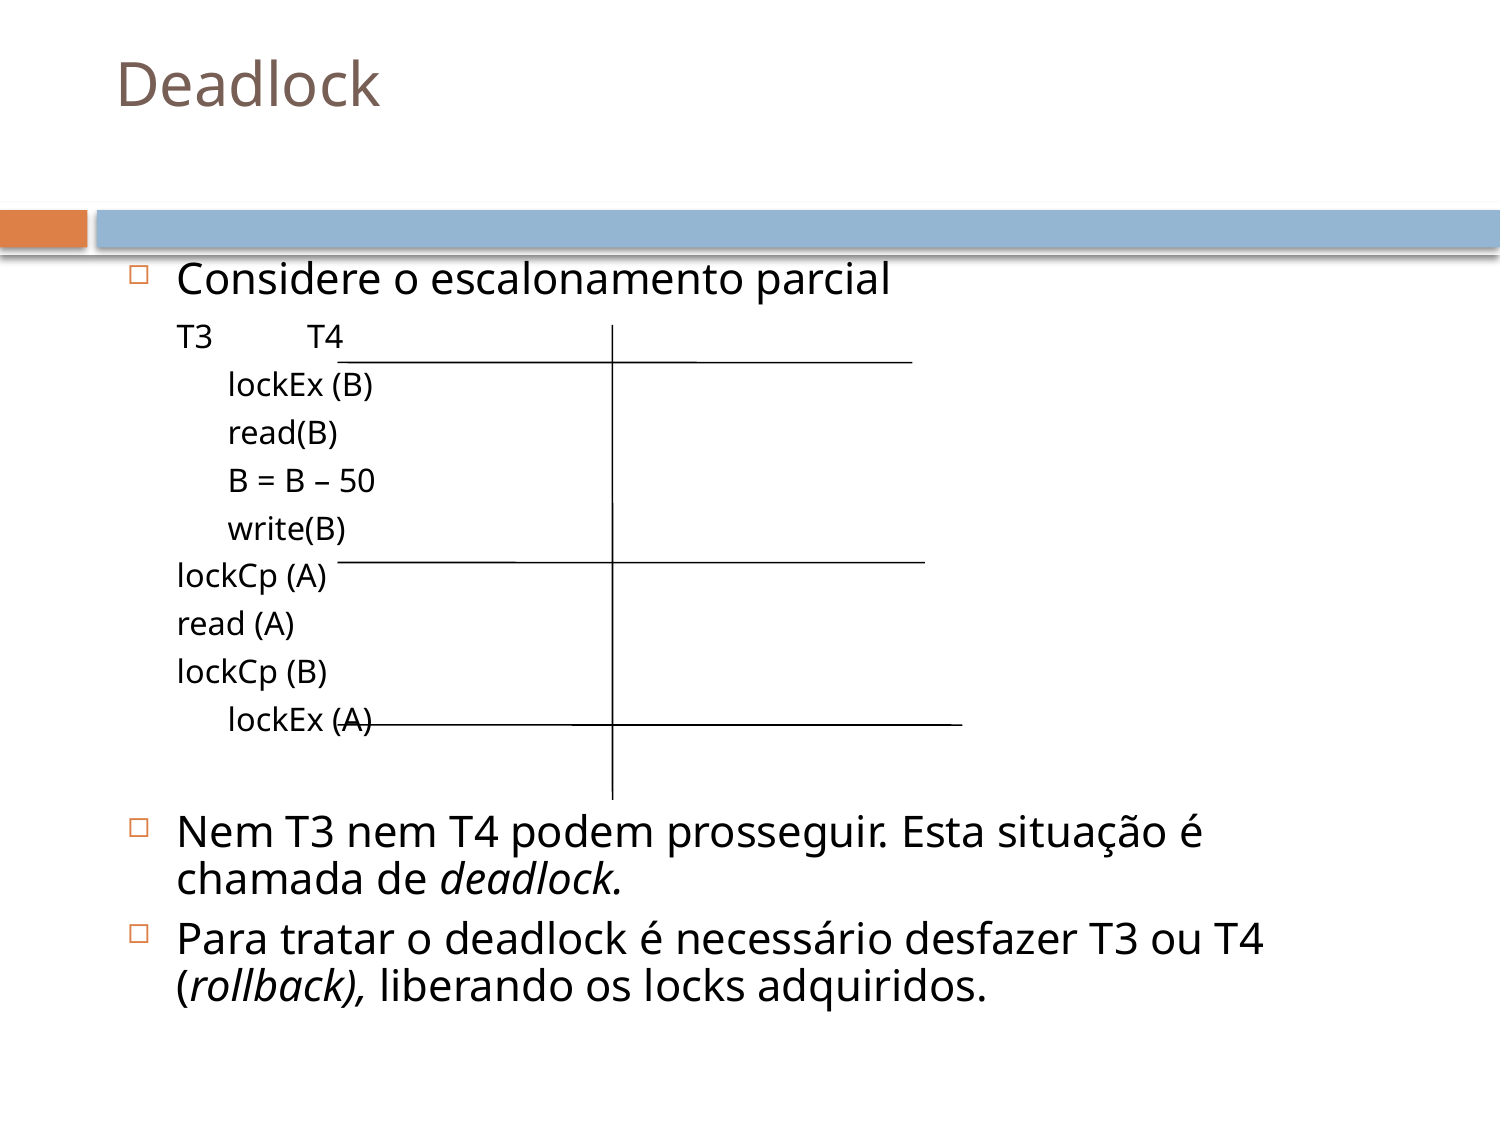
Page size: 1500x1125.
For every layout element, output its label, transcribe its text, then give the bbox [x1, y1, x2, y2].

list Considere o escalonamento parcial T3 T4 lockEx (B) read(B) B = B – 50 write(B) lockCp (A) read (A) lockCp (B) lockEx (A) Nem T3 nem T4 podem prosseguir. Esta situação é chamada de deadlock. Para tratar o deadlock é necessário desfazer T3 ou T4 (rollback), liberando os locks adquiridos. [112, 249, 1388, 1075]
title Deadlock [100, 37, 1438, 200]
